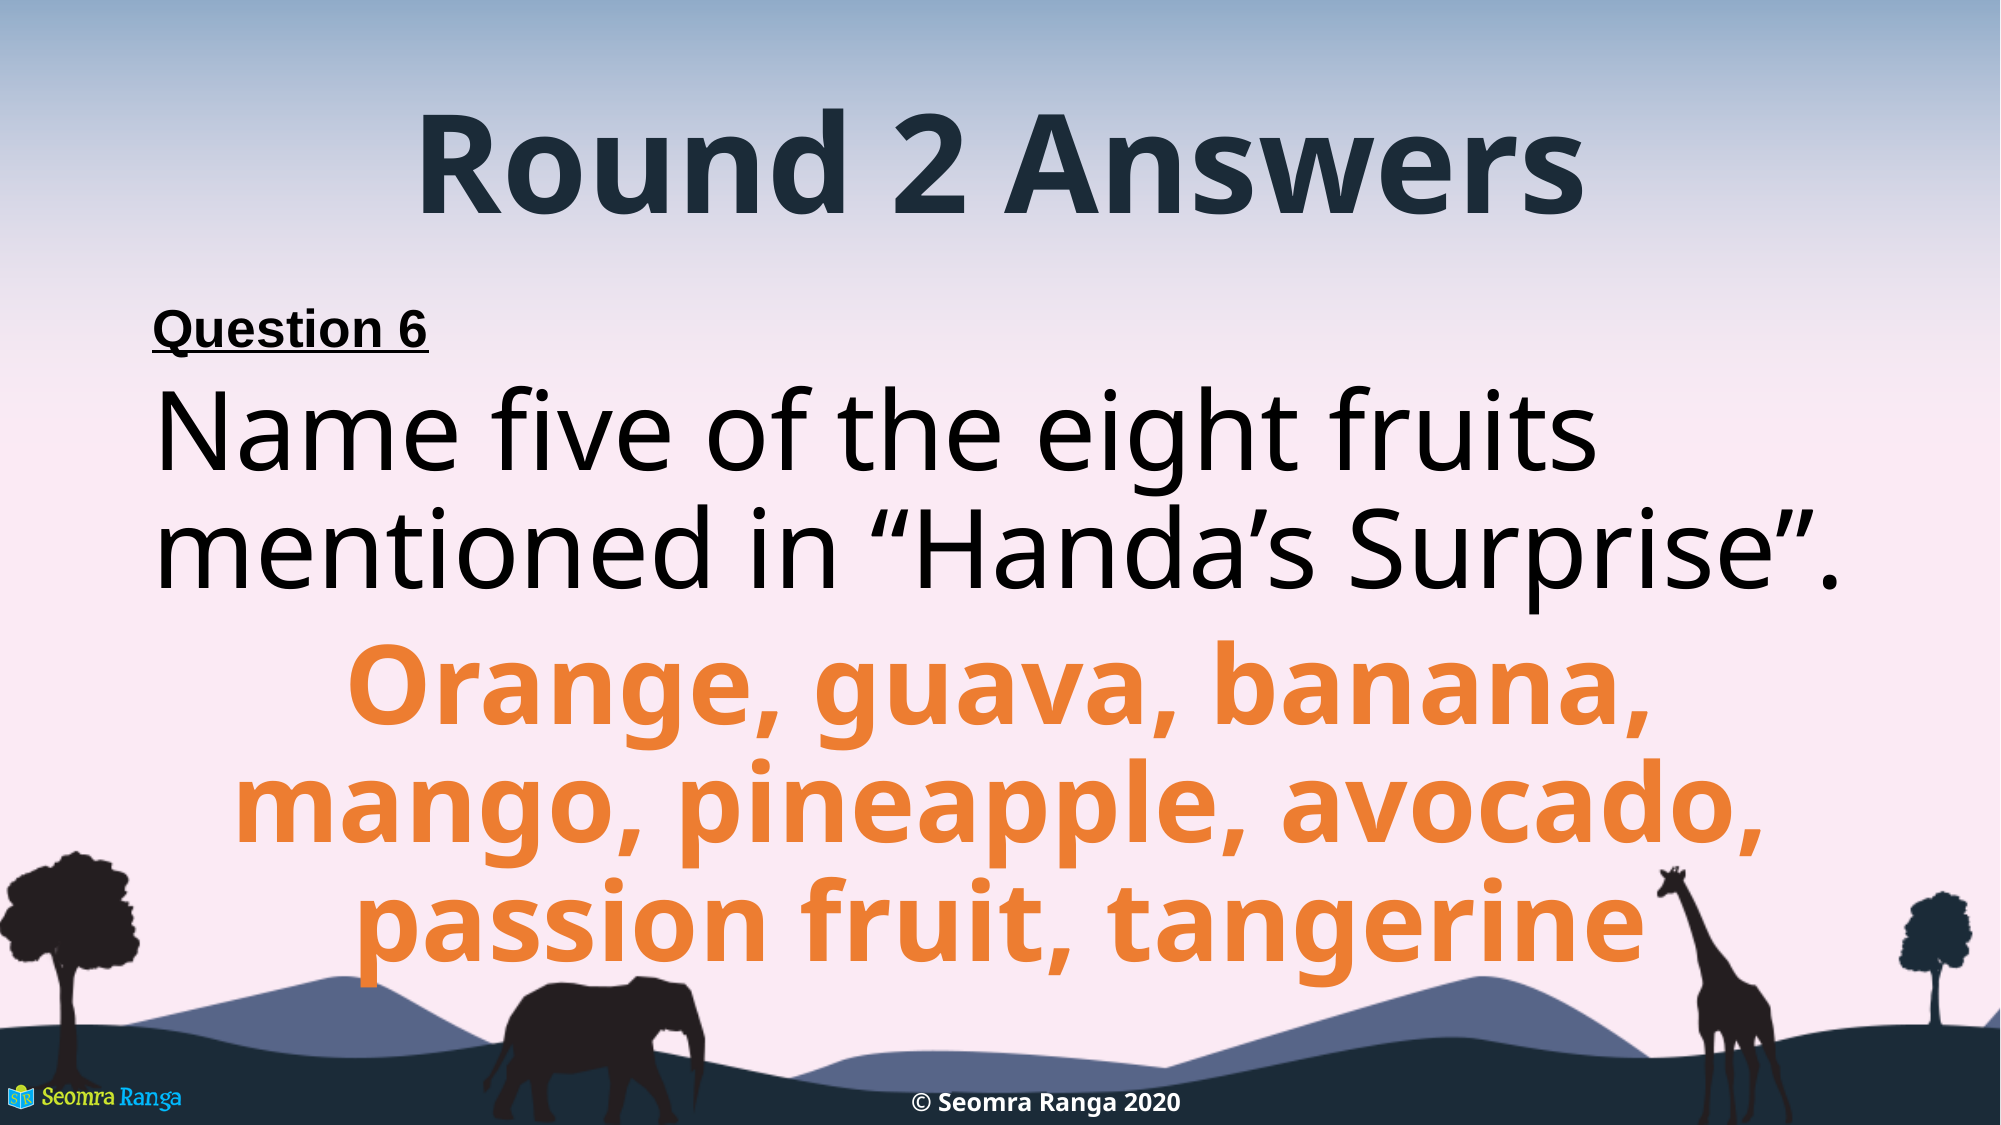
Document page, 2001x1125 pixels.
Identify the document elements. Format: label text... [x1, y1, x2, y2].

picture [0, 0, 2001, 1125]
text_box © Seomra Ranga 2020 www.seomraranga.com [762, 1079, 1330, 1125]
title Round 2 Answers [137, 59, 1863, 278]
list Question 6 Name five of the eight fruits mentioned in “Handa’s Surprise”. Orange, guava, banana, mango, pineapple, avocado, passion fruit, tangerine [137, 293, 1863, 1014]
